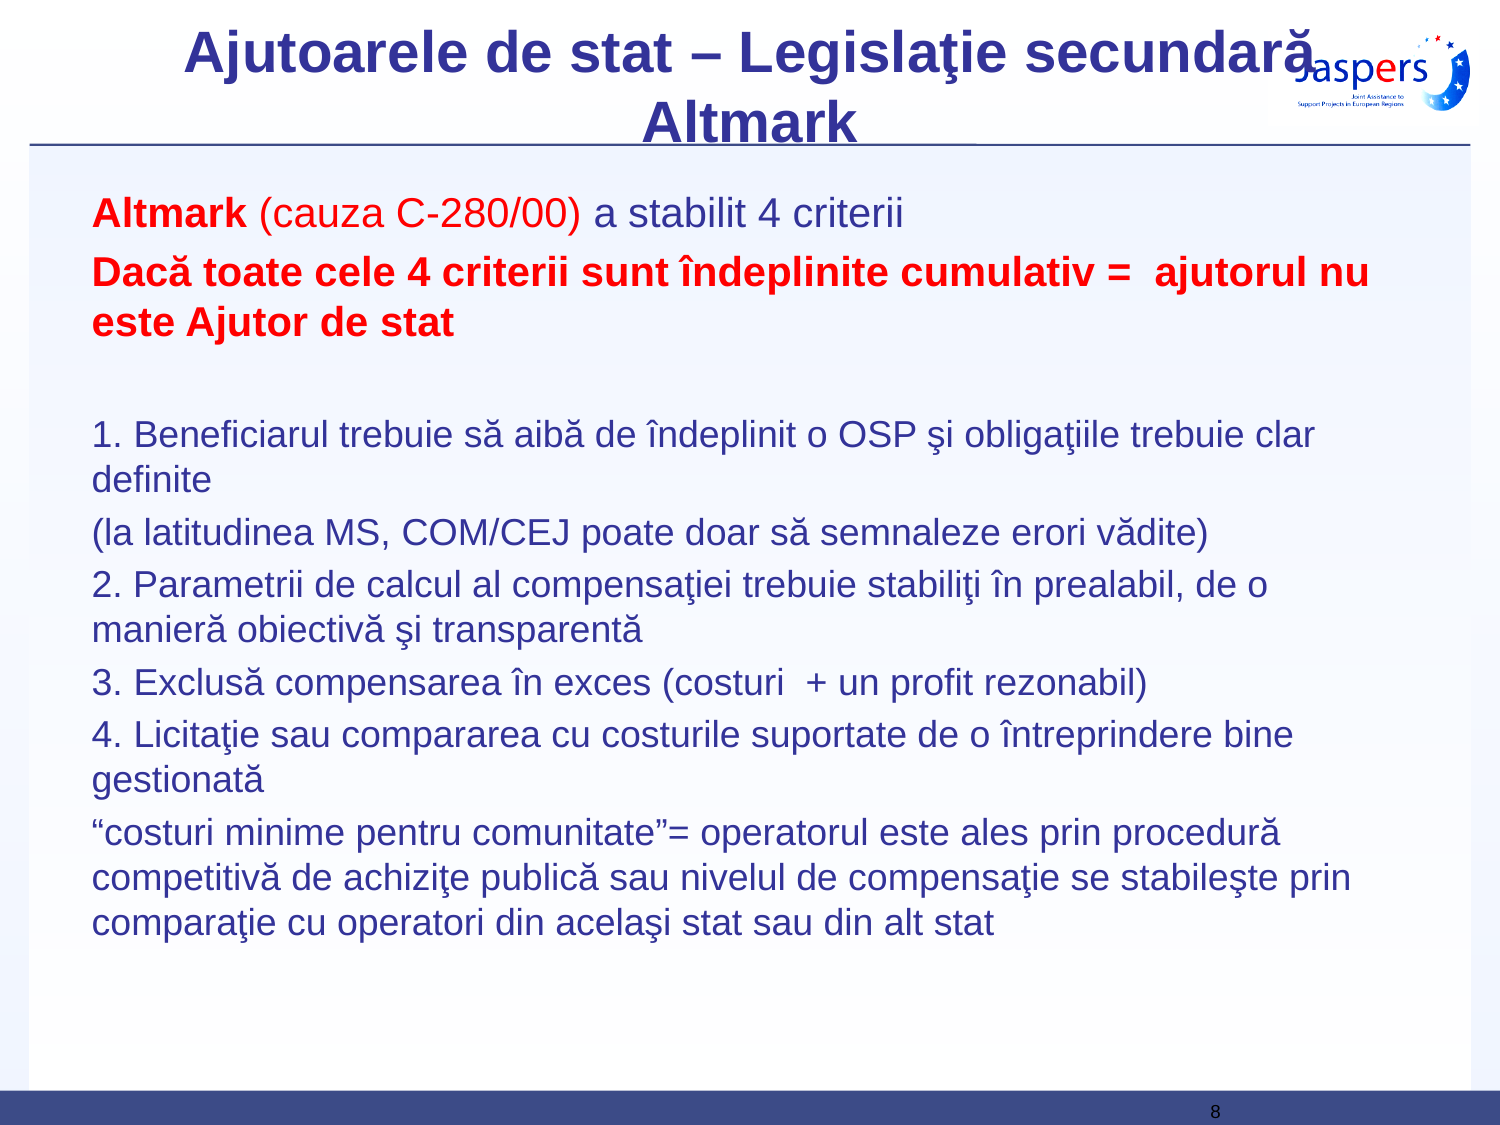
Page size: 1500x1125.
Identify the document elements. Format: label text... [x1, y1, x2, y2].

slide_number 8 [1195, 1091, 1500, 1125]
text_box [0, 0, 1275, 141]
text_box [55, 178, 1420, 244]
title Ajutoarele de stat – Legislaţie secundară Altmark [1275, 0, 1500, 120]
list Altmark (cauza C-280/00) a stabilit 4 criterii Dacă toate cele 4 criterii sunt îndeplinite cumulativ = ajutorul nu este Ajutor de stat 1. Beneficiarul trebuie să aibă de îndeplinit o OSP şi obligaţiile trebuie clar definite (la latitudinea MS, COM/CEJ poate doar să semnaleze erori vădite) 2. Parametrii de calcul al compensaţiei trebuie stabiliţi în prealabil, de o manieră obiectivă şi transparentă 3. Exclusă compensarea în exces (costuri + un profit rezonabil) 4. Licitaţie sau compararea cu costurile suportate de o întreprindere bine gestionată “costuri minime pentru comunitate”= operatorul este ales prin procedură competitivă de achiziţe publică sau nivelul de compensaţie se stabileşte prin comparaţie cu operatori din acelaşi stat sau din alt stat [76, 244, 1420, 1047]
